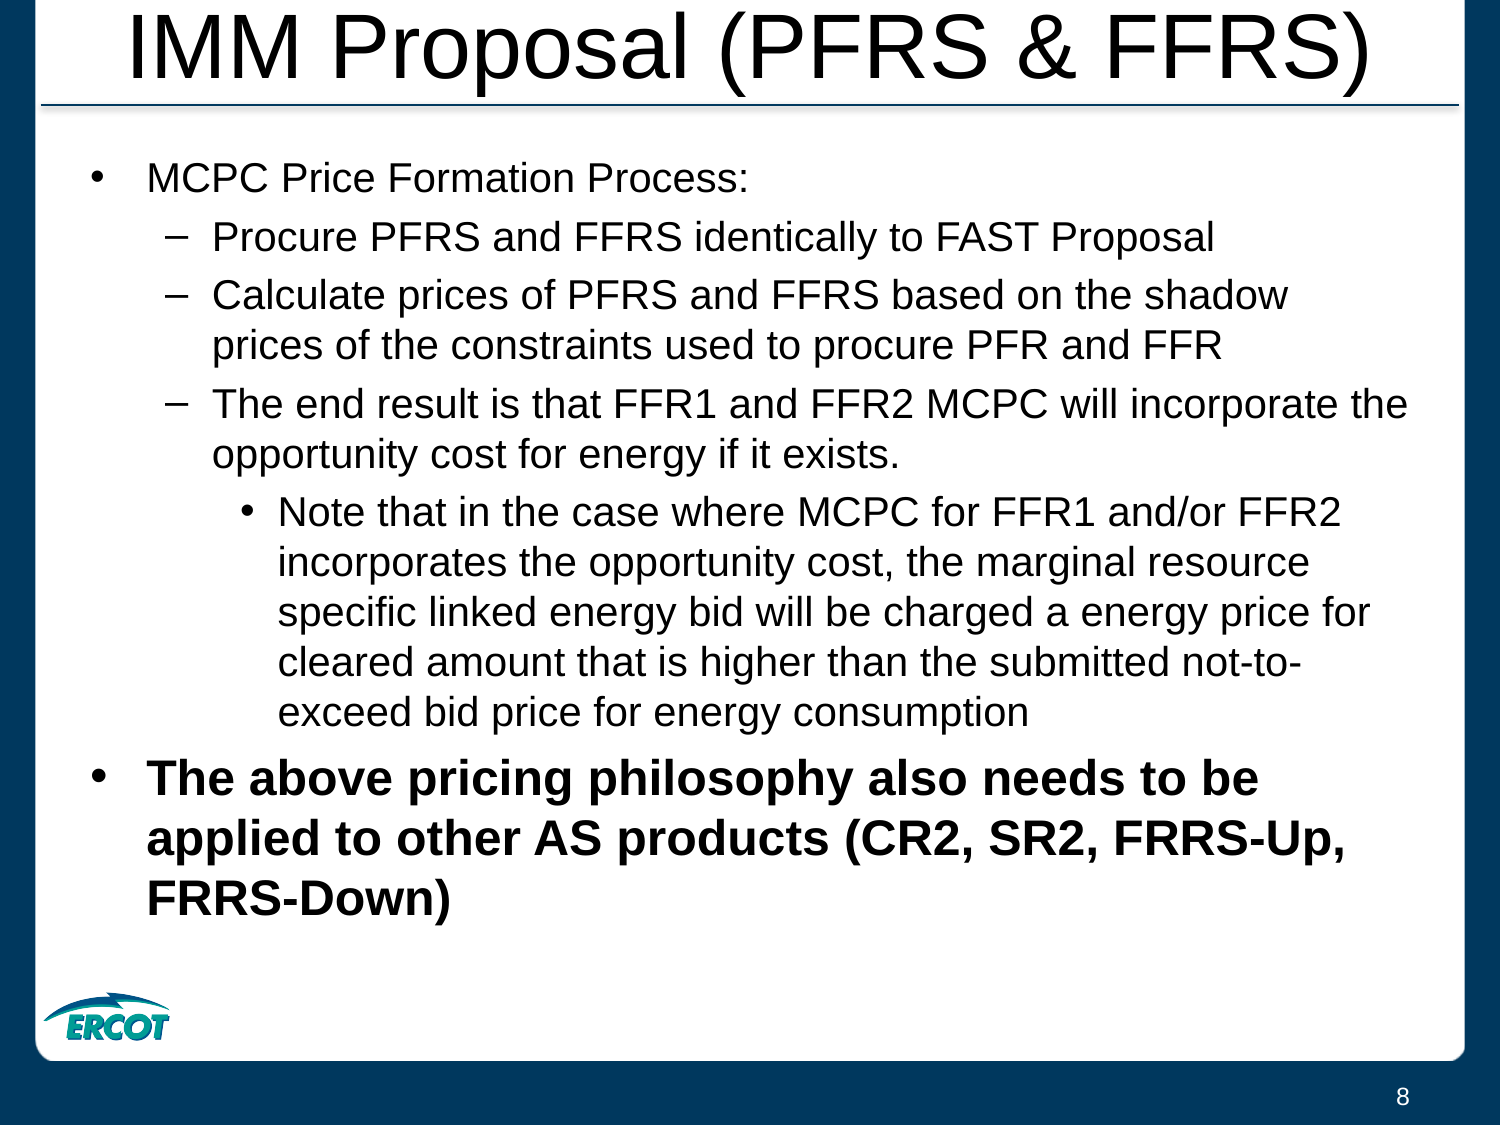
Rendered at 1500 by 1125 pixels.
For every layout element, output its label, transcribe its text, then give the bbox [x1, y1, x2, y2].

title IMM Proposal (PFRS & FFRS) [75, 0, 1425, 109]
slide_number 8 [1074, 1065, 1425, 1125]
list MCPC Price Formation Process: Procure PFRS and FFRS identically to FAST Proposal Calculate prices of PFRS and FFRS based on the shadow prices of the constraints used to procure PFR and FFR The end result is that FFR1 and FFR2 MCPC will incorporate the opportunity cost for energy if it exists. Note that in the case where MCPC for FFR1 and/or FFR2 incorporates the opportunity cost, the marginal resource specific linked energy bid will be charged a energy price for cleared amount that is higher than the submitted not-to-exceed bid price for energy consumption The above pricing philosophy also needs to be applied to other AS products (CR2, SR2, FRRS-Up, FRRS-Down) [75, 143, 1425, 984]
picture [40, 988, 175, 1045]
